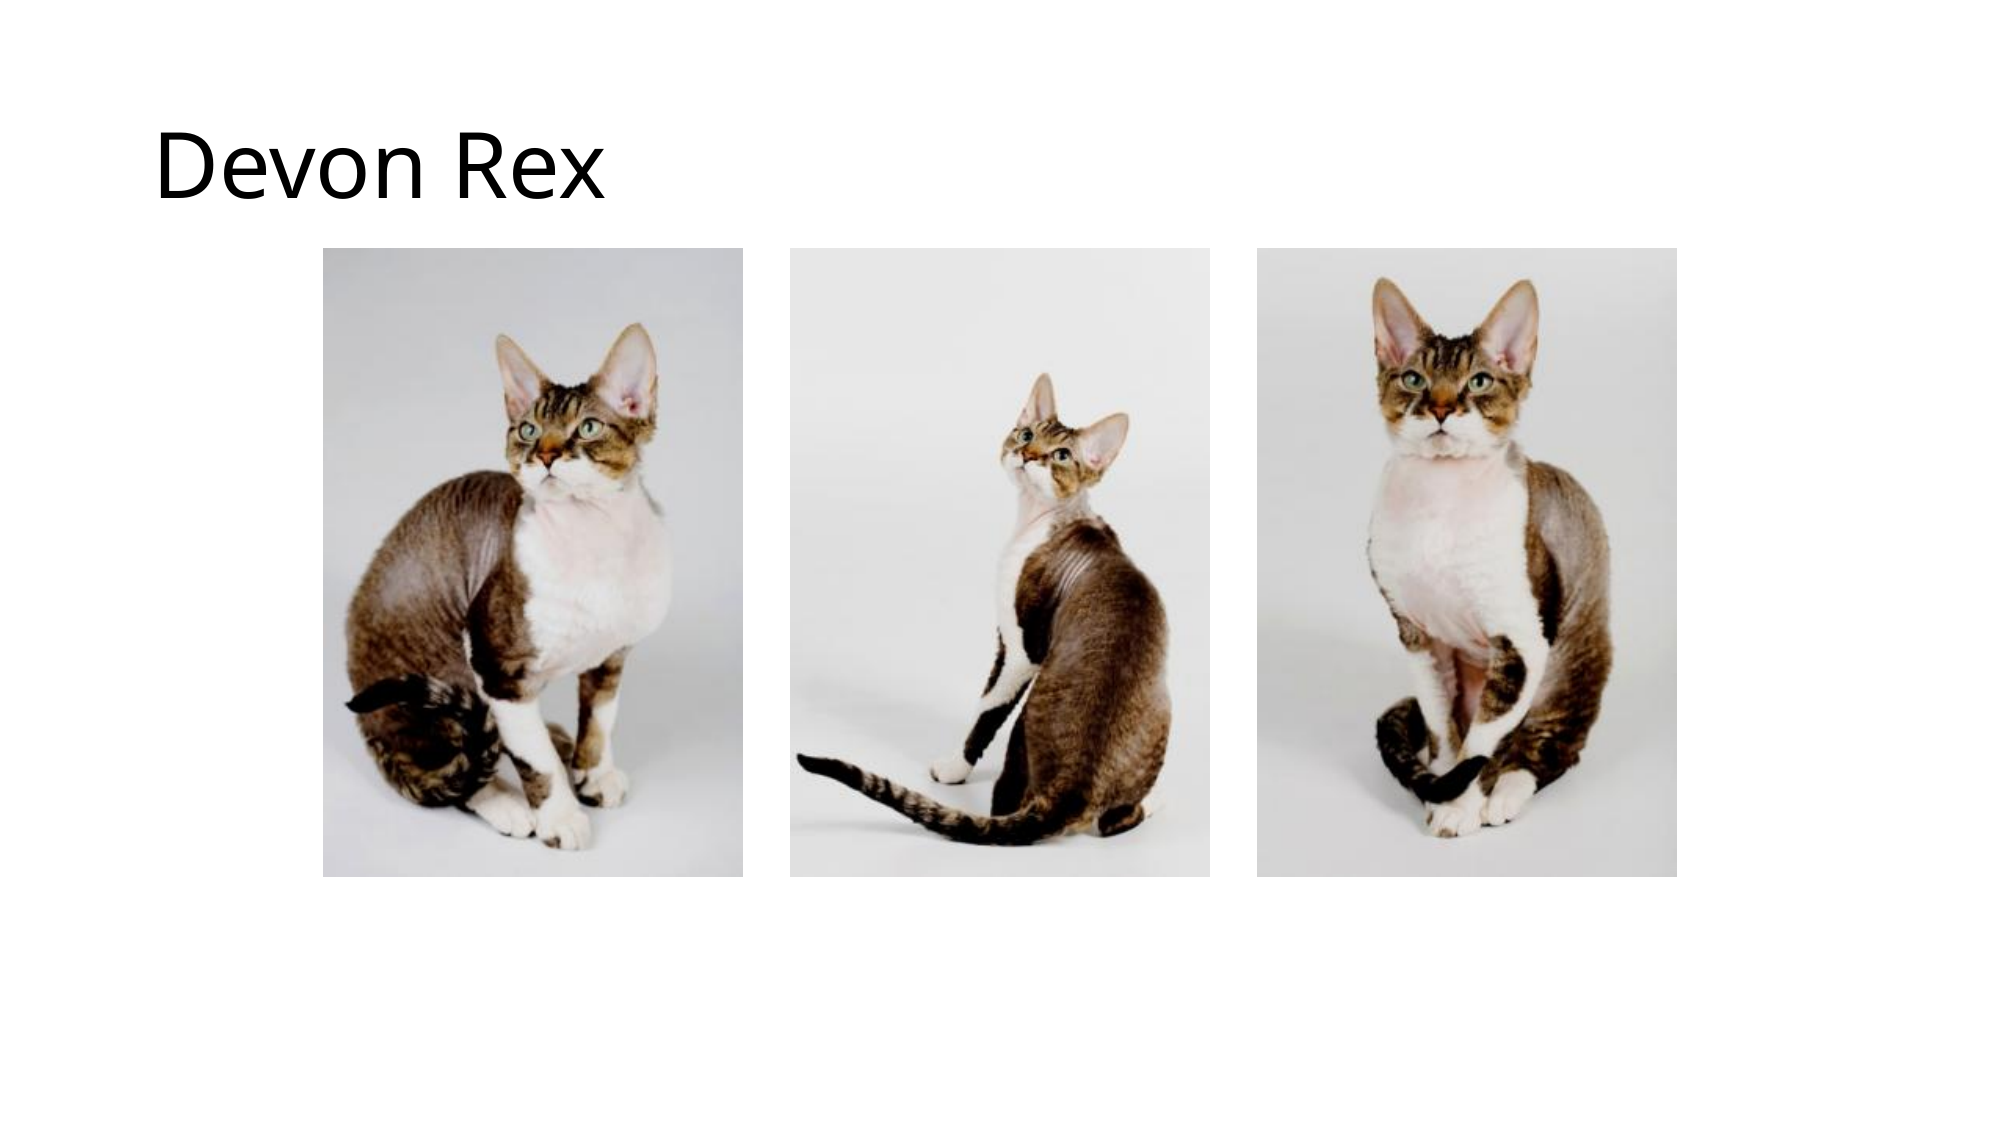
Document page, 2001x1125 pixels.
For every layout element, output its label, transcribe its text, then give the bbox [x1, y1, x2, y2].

picture [1257, 248, 1677, 877]
title Devon Rex [137, 59, 1863, 278]
picture [790, 248, 1210, 877]
picture [323, 248, 743, 877]
